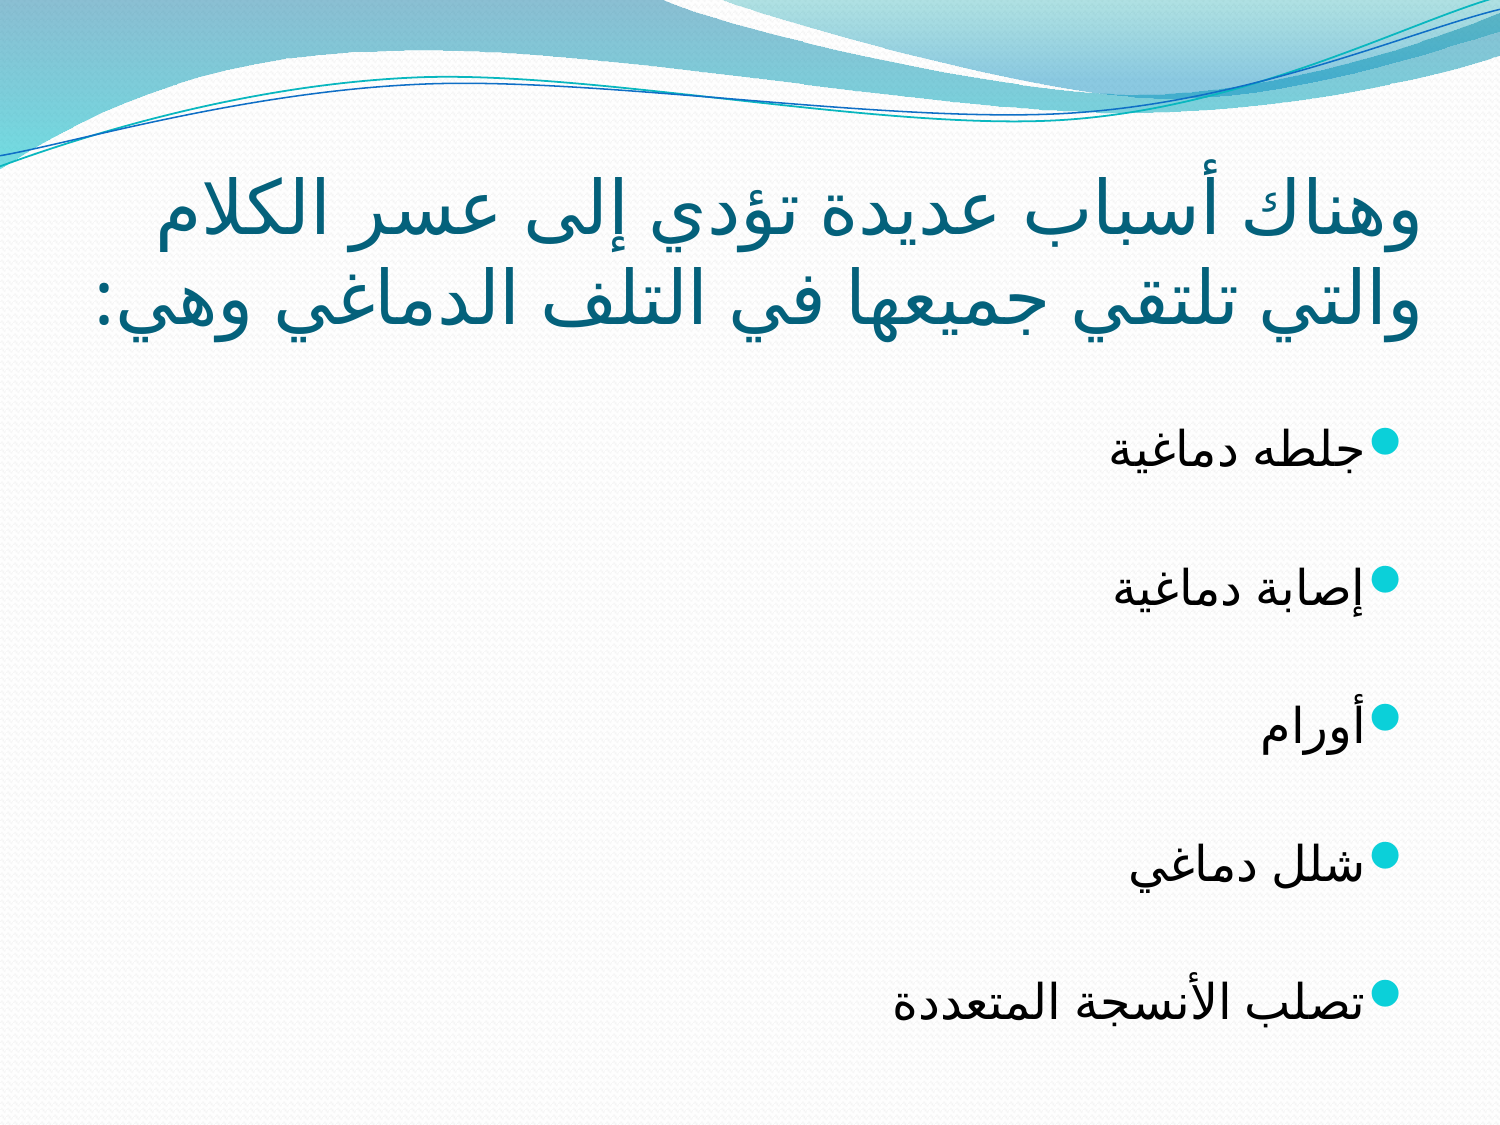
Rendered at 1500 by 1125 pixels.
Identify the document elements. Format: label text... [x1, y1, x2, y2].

title وهناك أسباب عديدة تؤدي إلى عسر الكلام والتي تلتقي جميعها في التلف الدماغي وهي: [75, 128, 1425, 340]
list جلطه دماغية إصابة دماغية أورام شلل دماغي تصلب الأنسجة المتعددة [75, 410, 1425, 1038]
